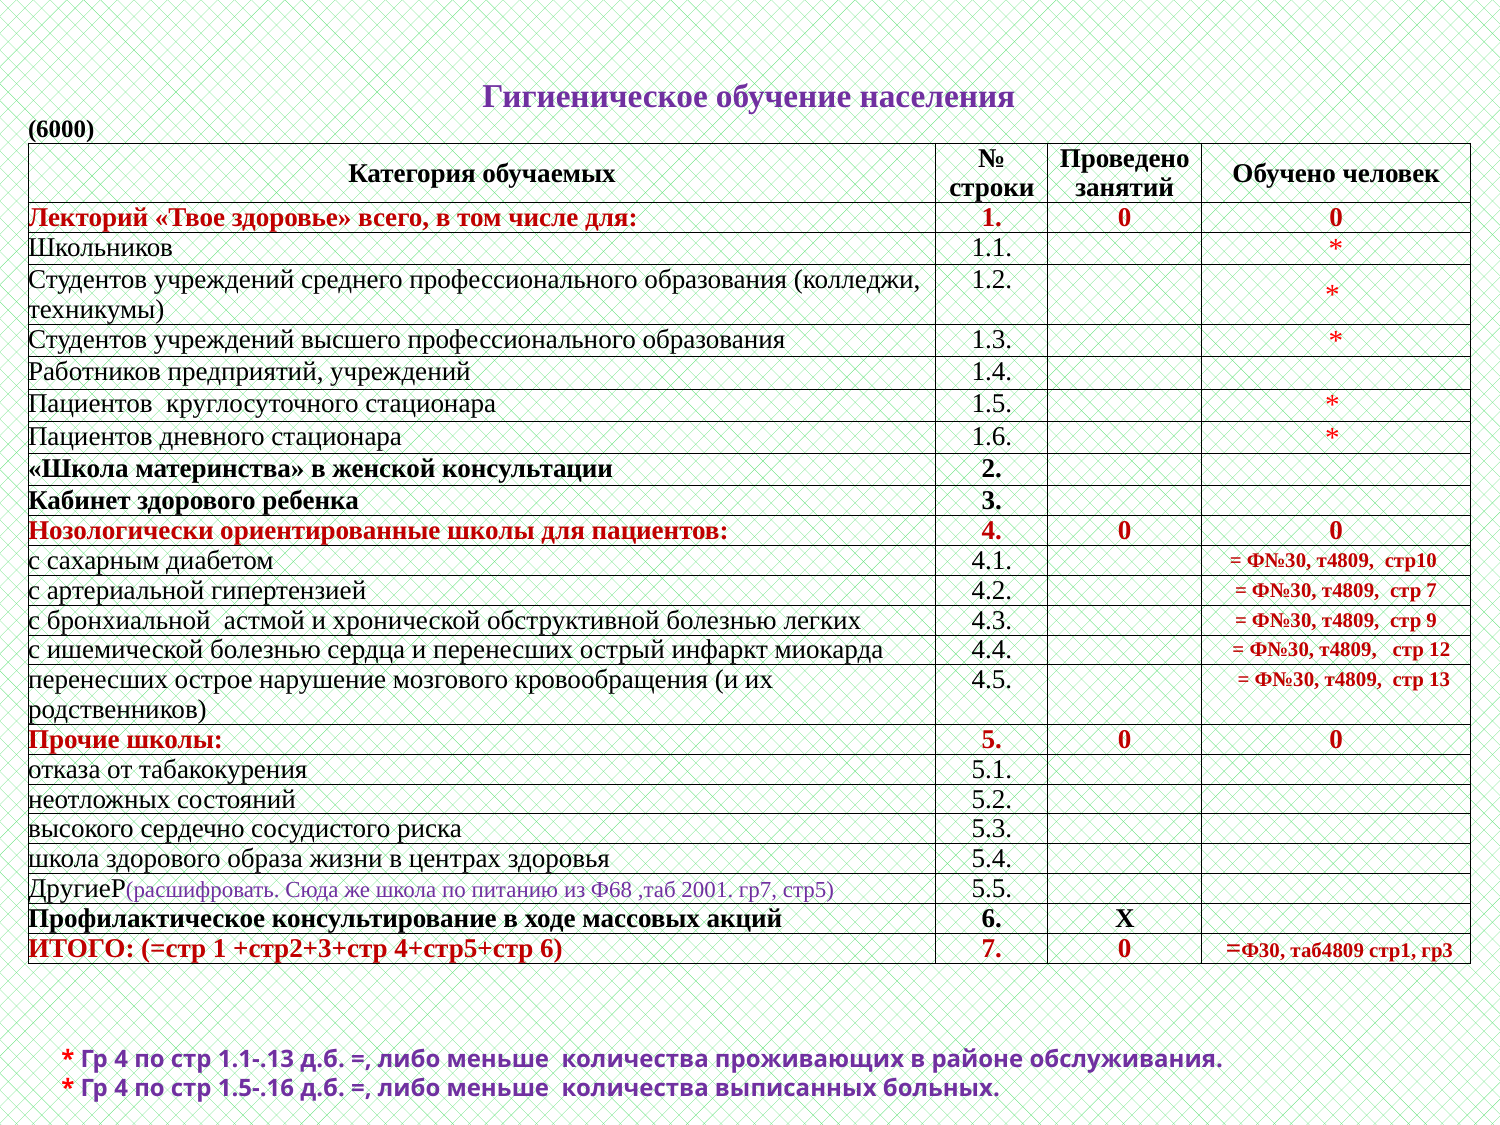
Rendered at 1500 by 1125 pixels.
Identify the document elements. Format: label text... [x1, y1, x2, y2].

table_cell [1048, 325, 1201, 356]
table_cell Пациентов дневного стационара [29, 422, 935, 453]
table_cell * [1202, 390, 1470, 421]
table_cell [1048, 665, 1201, 724]
table_cell с бронхиальной астмой и хронической обструктивной болезнью легких [29, 606, 935, 635]
table_cell 1.5. [936, 390, 1047, 421]
table_cell [1048, 115, 1202, 143]
table_cell 4. [936, 516, 1047, 545]
table_cell 1.1. [936, 233, 1047, 264]
table_cell [1048, 814, 1201, 843]
table_cell [1048, 755, 1201, 784]
table_cell = Ф№30, т4809, стр10 [1202, 546, 1470, 575]
table_cell 0 [1202, 725, 1470, 754]
table_cell [1202, 454, 1470, 485]
table_cell № строки [936, 144, 1047, 202]
table_cell * [1202, 265, 1470, 324]
table_cell [1048, 636, 1201, 664]
table_cell 1.4. [936, 357, 1047, 389]
table_cell [1048, 357, 1201, 389]
table_cell [1048, 606, 1201, 635]
table_cell = Ф№30, т4809, стр 9 [1202, 606, 1470, 635]
table_cell [1202, 486, 1470, 515]
table_cell 6. [936, 904, 1047, 933]
table_cell перенесших острое нарушение мозгового кровообращения (и их родственников) [29, 665, 935, 724]
table_cell ДругиеР(расшифровать. Сюда же школа по питанию из Ф68 ,таб 2001. гр7, стр5) [29, 874, 935, 903]
text_box * Гр 4 по стр 1.1-.13 д.б. =, либо меньше количества проживающих в районе обслуживания. * Гр 4 по стр 1.5-.16 д.б. =, либо меньше количества выписанных больных. [46, 1035, 1239, 1125]
table_header Гигиеническое обучение населения [28, 78, 1470, 115]
table_cell Работников предприятий, учреждений [29, 357, 935, 389]
table_cell «Школа материнства» в женской консультации [29, 454, 935, 485]
table_cell 2. [936, 454, 1047, 485]
table_cell 4.5. [936, 665, 1047, 724]
table_cell [1202, 814, 1470, 843]
table_cell неотложных состояний [29, 785, 935, 813]
table_cell [1048, 546, 1201, 575]
table_cell отказа от табакокурения [29, 755, 935, 784]
table_cell с ишемической болезнью сердца и перенесших острый инфаркт миокарда [29, 636, 935, 664]
table_cell 4.3. [936, 606, 1047, 635]
table_cell 0 [1048, 725, 1201, 754]
table_cell Х [1048, 904, 1201, 933]
table_cell 0 [1048, 203, 1201, 232]
table_cell Профилактическое консультирование в ходе массовых акций [29, 904, 935, 933]
table_cell [1048, 785, 1201, 813]
table_cell [1202, 904, 1470, 933]
table_cell [1128, 454, 1201, 485]
table_cell 4.1. [936, 546, 1047, 575]
table_cell 4.2. [936, 576, 1047, 605]
table_cell Лекторий «Твое здоровье» всего, в том числе для: [29, 203, 935, 232]
table_cell [936, 115, 1048, 143]
table_cell 1. [936, 203, 1047, 232]
table_cell 1.3. [936, 325, 1047, 356]
table_cell [1048, 486, 1201, 515]
table_cell 5.5. [936, 874, 1047, 903]
table_cell [1202, 844, 1470, 873]
table_cell [1048, 874, 1201, 903]
table_cell Категория обучаемых [29, 144, 935, 202]
table_cell с артериальной гипертензией [29, 576, 935, 605]
table_cell Пациентов круглосуточного стационара [29, 390, 935, 421]
table_cell (6000) [28, 115, 936, 143]
table_cell с сахарным диабетом [29, 546, 935, 575]
table_cell Студентов учреждений высшего профессионального образования [29, 325, 935, 356]
table_cell * [1202, 422, 1470, 453]
table_cell ИТОГО: (=стр 1 +стр2+3+стр 4+стр5+стр 6) [29, 934, 935, 963]
table_cell [1202, 115, 1470, 143]
table_cell Проведено занятий [1048, 144, 1201, 202]
table_cell = Ф№30, т4809, стр 13 [1202, 665, 1470, 724]
table_cell 0 [1048, 934, 1201, 963]
table_cell [1202, 785, 1470, 813]
table_cell 0 [1048, 516, 1201, 545]
table_cell 7. [936, 934, 1047, 963]
table_cell Обучено человек [1202, 144, 1470, 202]
table_cell 0 [1202, 516, 1470, 545]
table_cell школа здорового образа жизни в центрах здоровья [29, 844, 935, 873]
table_cell Нозологически ориентированные школы для пациентов: [29, 516, 935, 545]
table_cell [1048, 576, 1201, 605]
table_cell [1048, 233, 1201, 264]
table_cell = Ф№30, т4809, стр 7 [1202, 576, 1470, 605]
table_cell * [1202, 325, 1470, 356]
table_cell 3. [936, 486, 1047, 515]
table_cell 5.4. [936, 844, 1047, 873]
table_cell [1202, 874, 1470, 903]
table_cell 5. [936, 725, 1047, 754]
table_cell =Ф30, таб4809 стр1, гр3 [1202, 934, 1470, 963]
table_cell [1202, 357, 1470, 389]
table_cell [1048, 390, 1201, 421]
table_cell 5.2. [936, 785, 1047, 813]
table_cell [1048, 454, 1153, 485]
table_cell 1.2. [936, 265, 1047, 324]
table_cell Студентов учреждений среднего профессионального образования (колледжи, техникумы) [29, 265, 935, 324]
table_cell Школьников [29, 233, 935, 264]
table_cell 4.4. [936, 636, 1047, 664]
table_cell 5.3. [936, 814, 1047, 843]
table_cell [1048, 265, 1201, 324]
table_cell * [1202, 233, 1470, 264]
table_cell [1048, 844, 1201, 873]
table_cell 5.1. [936, 755, 1047, 784]
table_cell высокого сердечно сосудистого риска [29, 814, 935, 843]
table_cell 1.6. [936, 422, 1047, 453]
table_cell [1048, 422, 1201, 453]
table_cell 0 [1202, 203, 1470, 232]
table_cell [1202, 755, 1470, 784]
table_cell = Ф№30, т4809, стр 12 [1202, 636, 1470, 664]
table_cell Прочие школы: [29, 725, 935, 754]
table_cell Кабинет здорового ребенка [29, 486, 935, 515]
